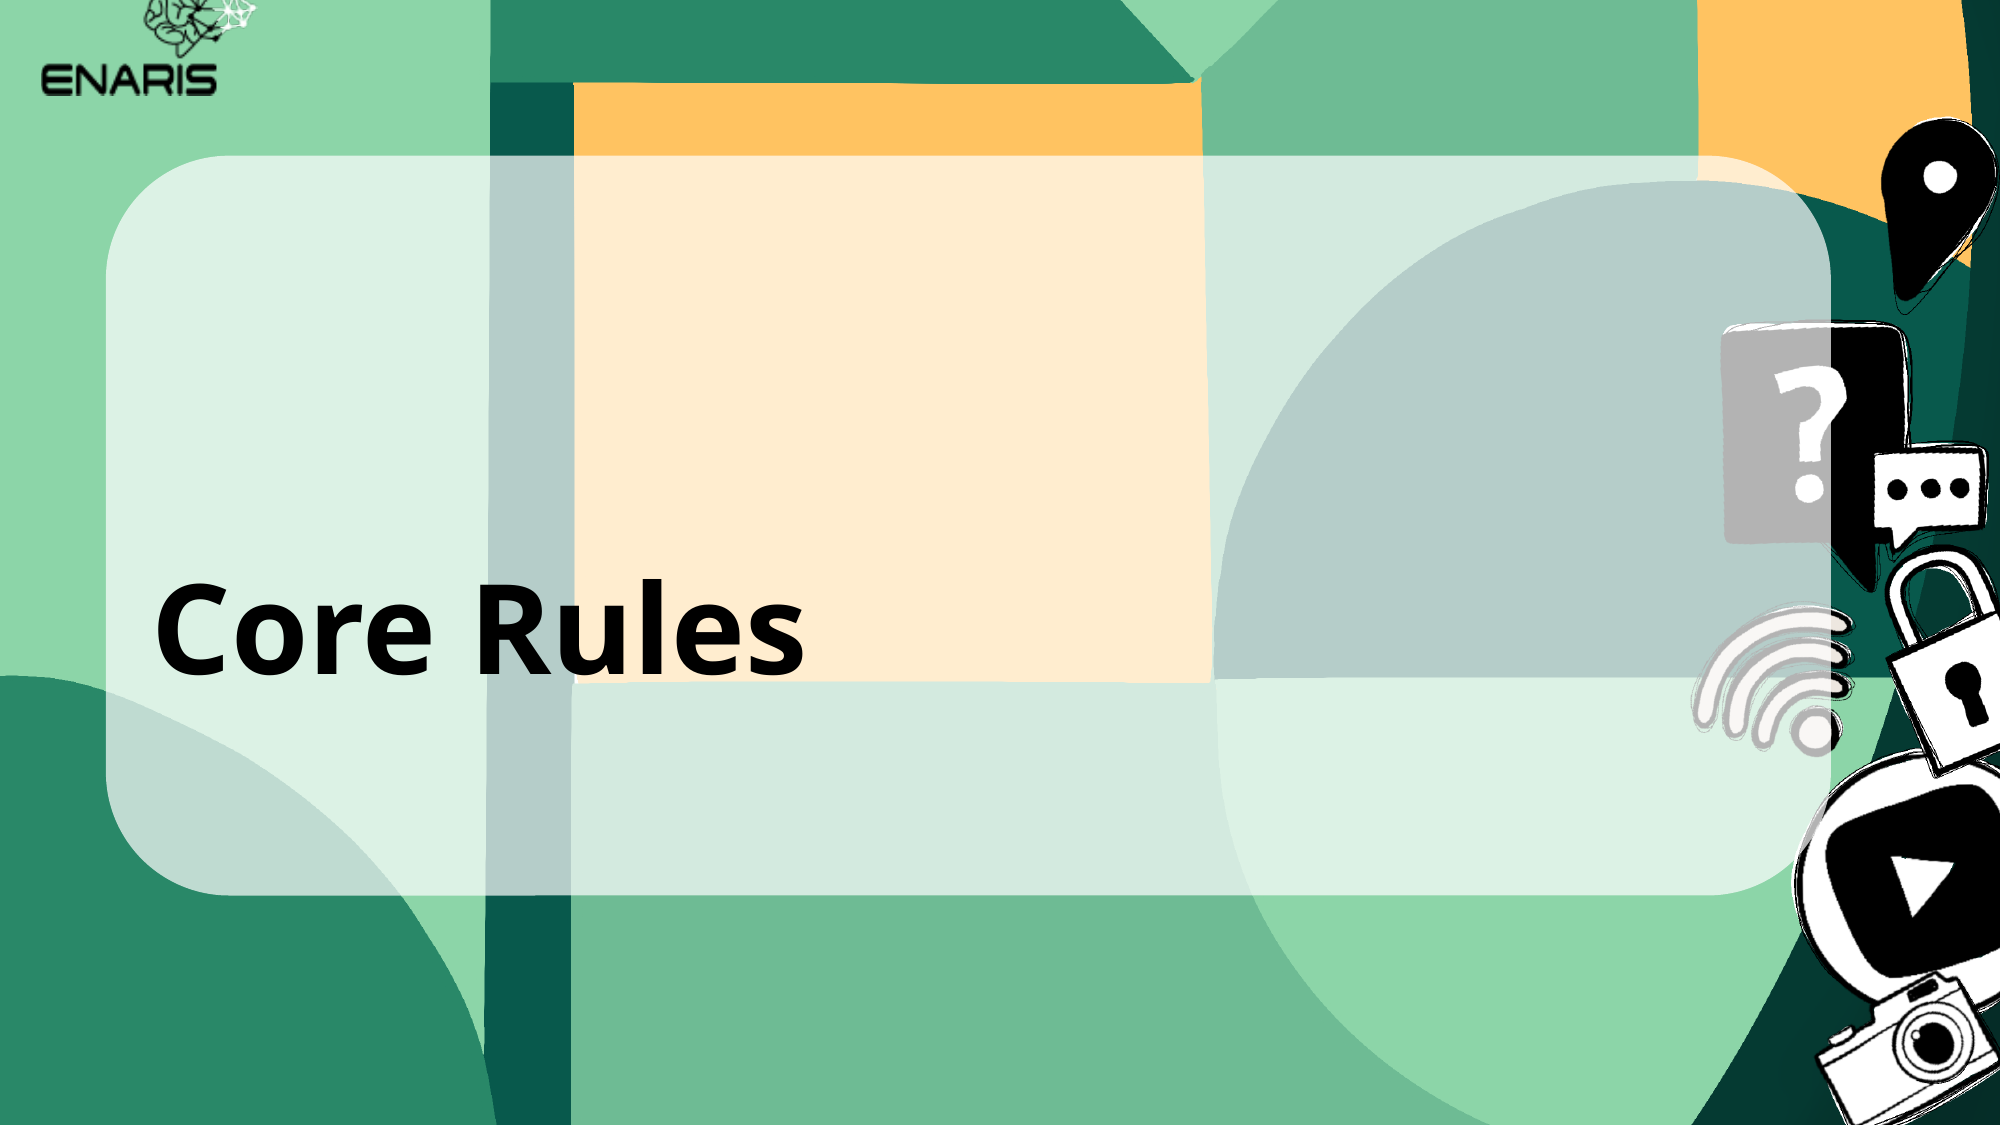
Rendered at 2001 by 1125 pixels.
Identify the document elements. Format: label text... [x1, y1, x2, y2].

picture [0, 0, 2000, 1125]
table_cell [105, 156, 1831, 896]
title Core Rules [136, 126, 1719, 710]
